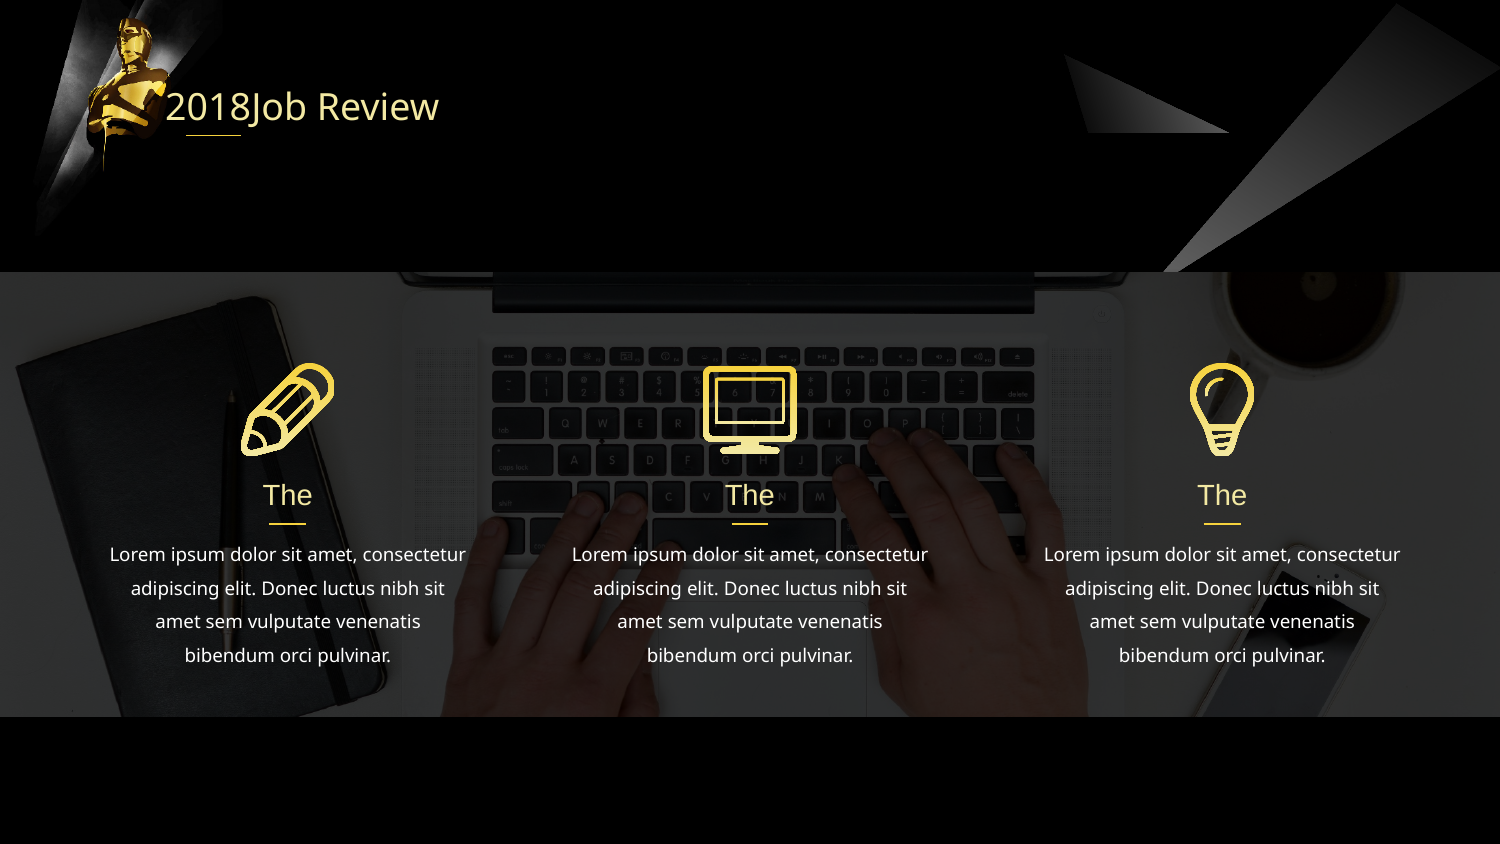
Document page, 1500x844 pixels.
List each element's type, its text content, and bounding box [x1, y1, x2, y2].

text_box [703, 365, 797, 454]
text_box 2018Job Review [150, 75, 455, 135]
picture [0, 0, 316, 236]
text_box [1189, 362, 1255, 457]
picture [0, 272, 1500, 718]
